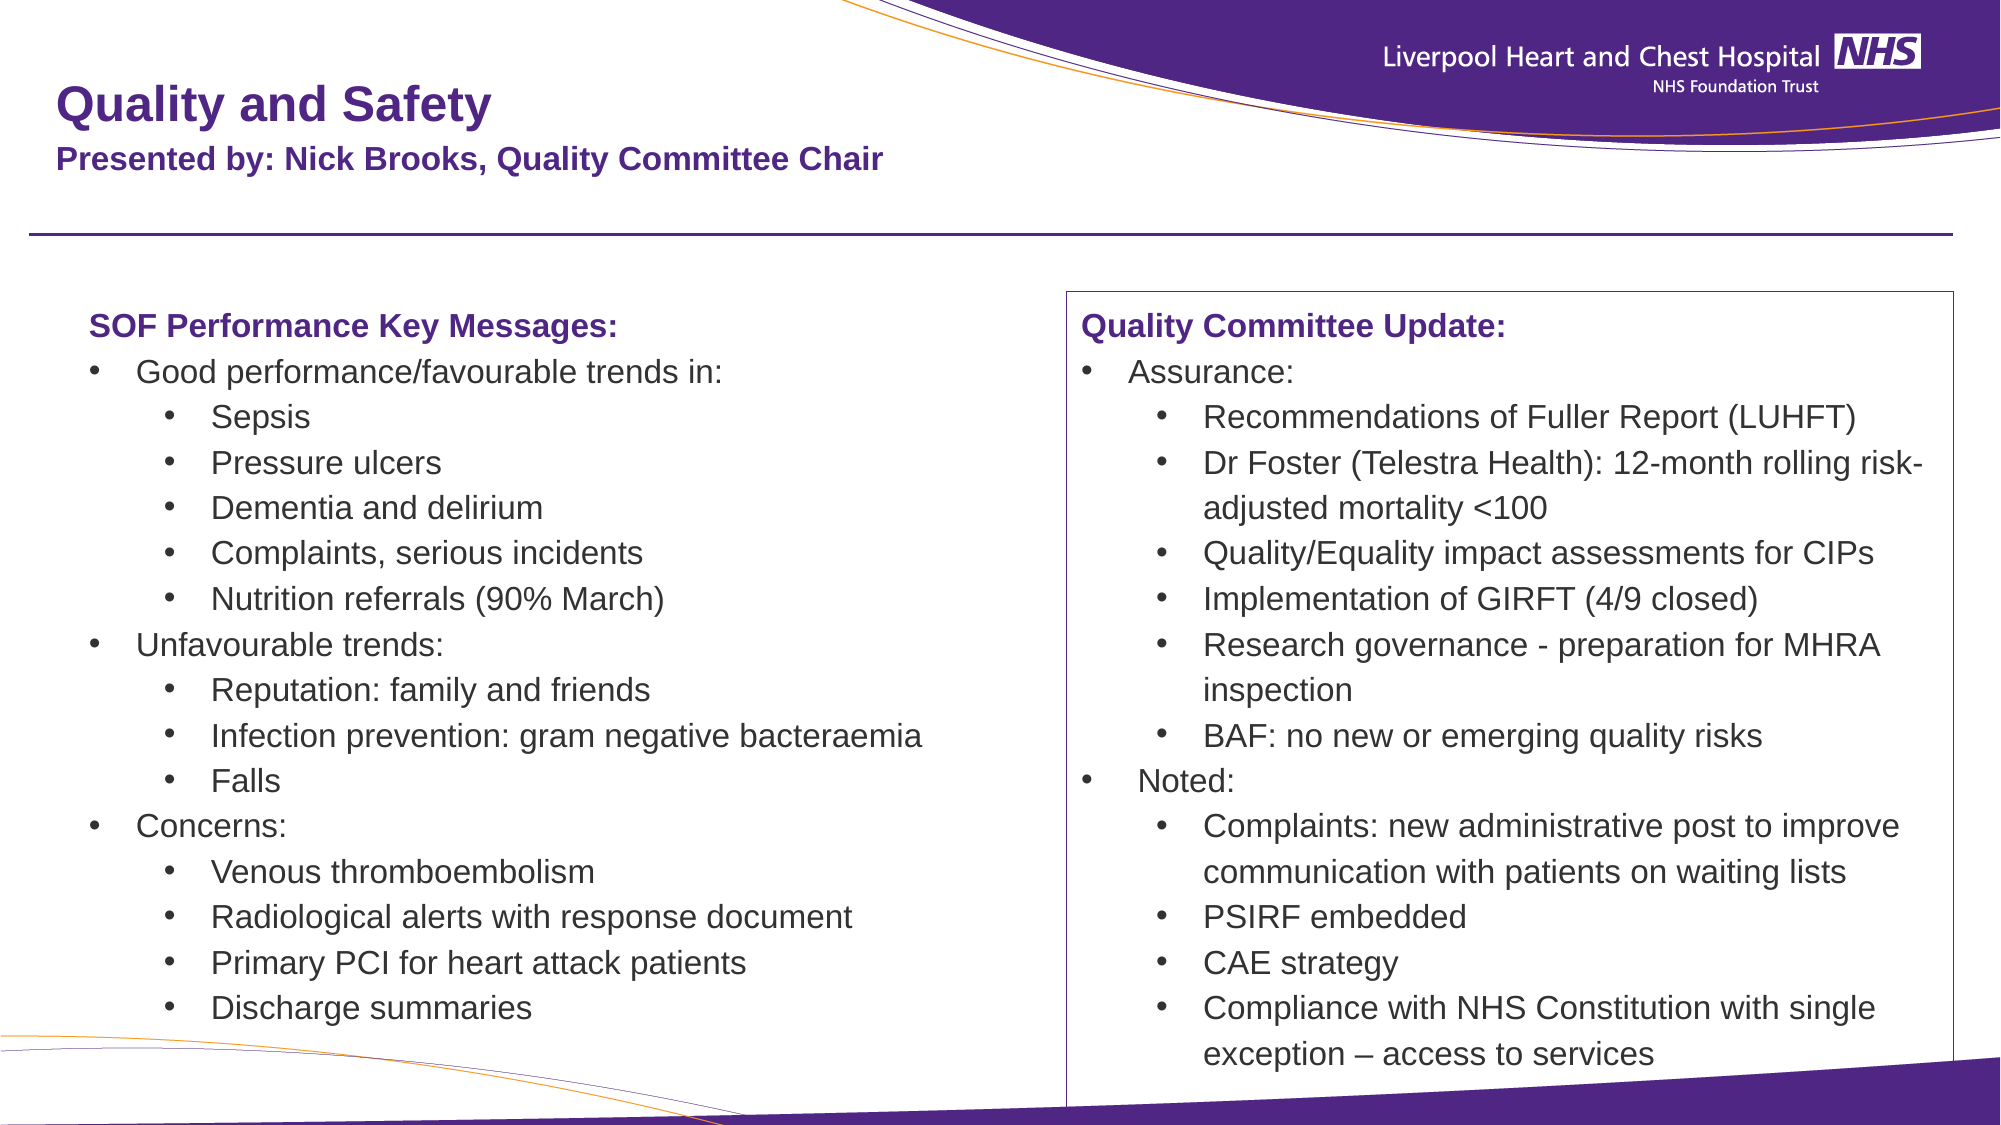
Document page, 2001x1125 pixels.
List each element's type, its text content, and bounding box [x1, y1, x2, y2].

text_box Quality Committee Update: Assurance: Recommendations of Fuller Report (LUHFT) Dr Foster (Telestra Health): 12-month rolling risk-adjusted mortality <100 Quality/Equality impact assessments for CIPs Implementation of GIRFT (4/9 closed) Research governance - preparation for MHRA inspection BAF: no new or emerging quality risks Noted: Complaints: new administrative post to improve communication with patients on waiting lists PSIRF embedded CAE strategy Compliance with NHS Constitution with single exception – access to services [1066, 291, 1954, 1125]
title Quality and Safety Presented by: Nick Brooks, Quality Committee Chair [40, 46, 1921, 185]
text_box SOF Performance Key Messages: Good performance/favourable trends in: Sepsis Pressure ulcers Dementia and delirium Complaints, serious incidents Nutrition referrals (90% March) Unfavourable trends: Reputation: family and friends Infection prevention: gram negative bacteraemia Falls Concerns: Venous thromboembolism Radiological alerts with response document Primary PCI for heart attack patients Discharge summaries [74, 291, 961, 1034]
picture [0, 0, 2001, 1125]
